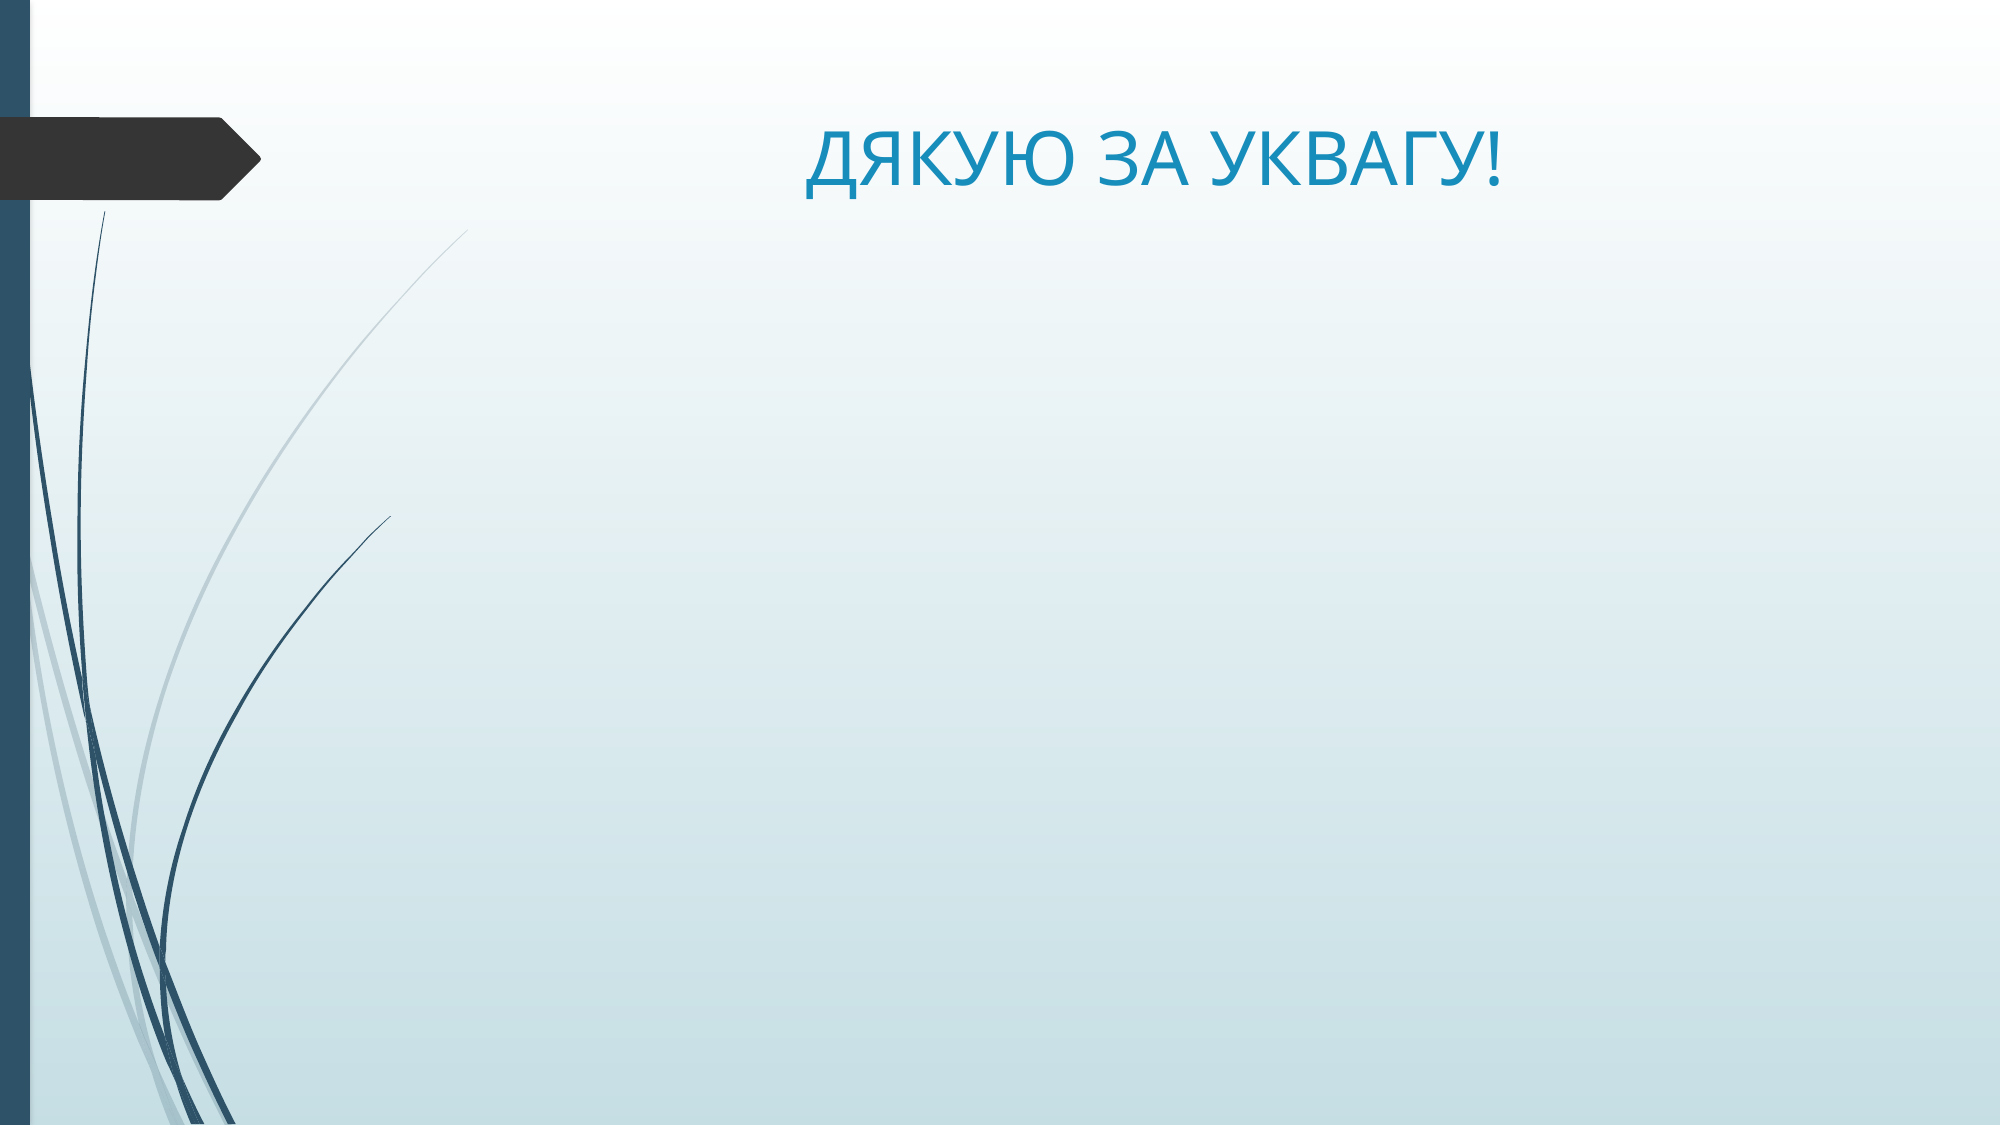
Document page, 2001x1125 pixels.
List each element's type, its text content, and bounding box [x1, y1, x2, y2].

title ДЯКУЮ ЗА УКВАГУ! [425, 102, 1888, 313]
